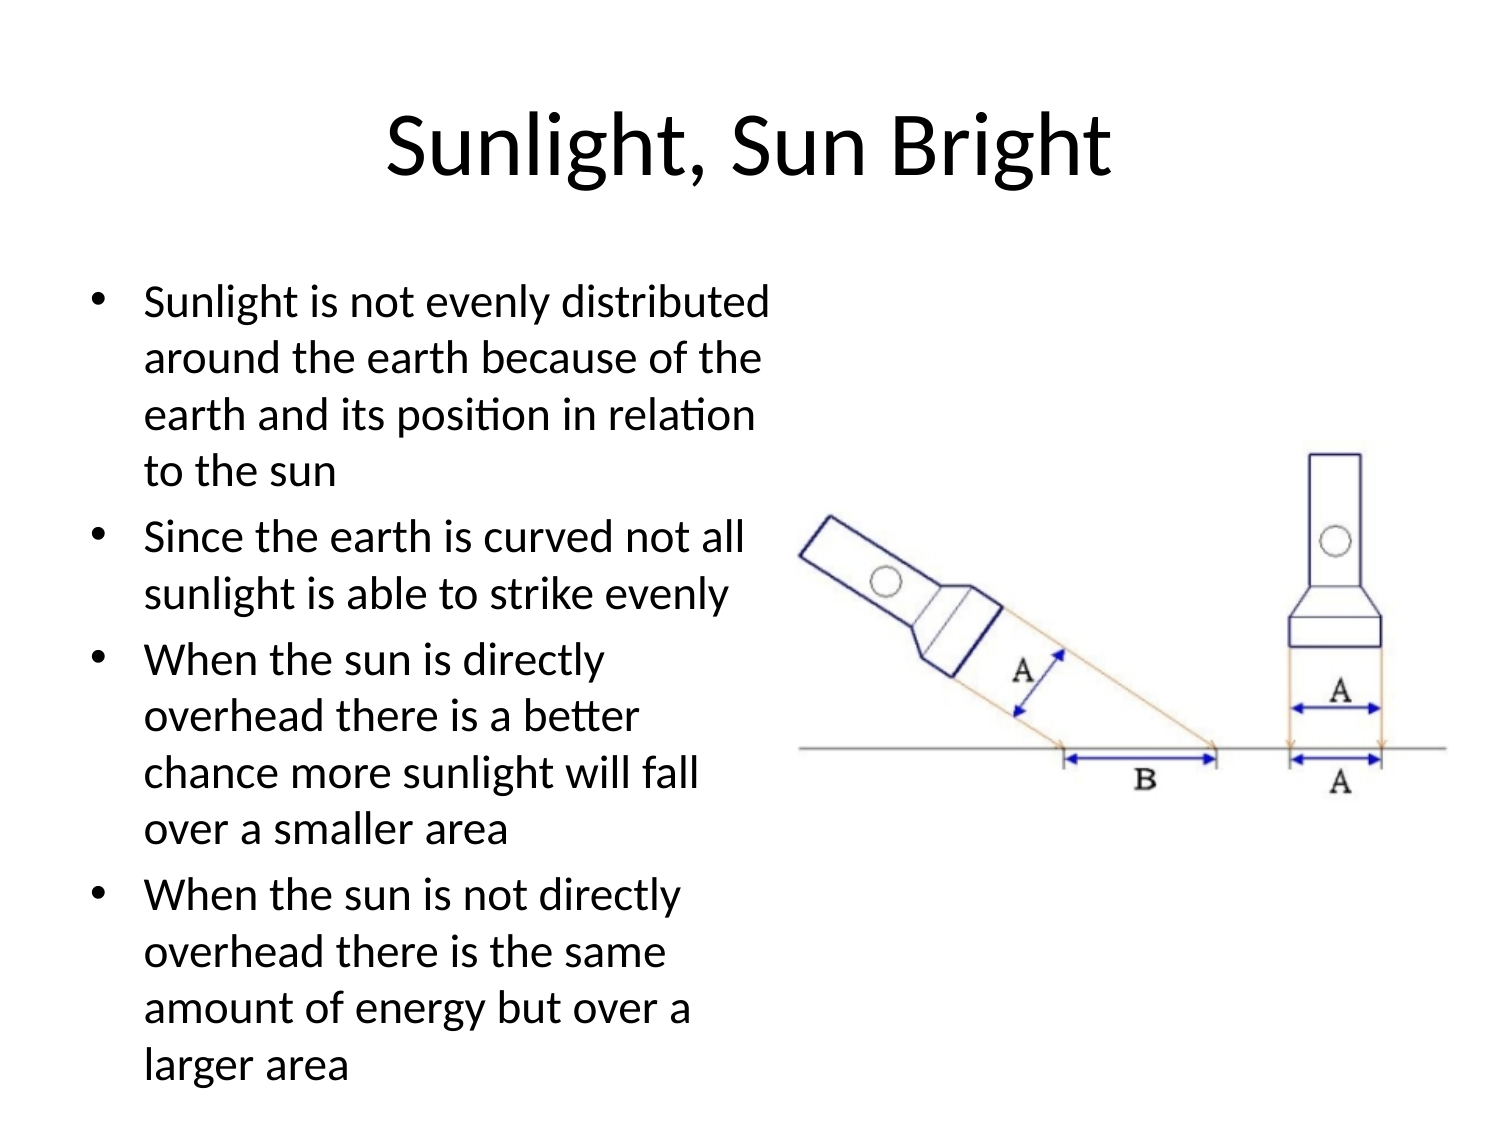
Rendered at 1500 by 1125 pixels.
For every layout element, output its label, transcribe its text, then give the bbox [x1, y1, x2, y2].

title Sunlight, Sun Bright [75, 45, 1425, 233]
list Sunlight is not evenly distributed around the earth because of the earth and its position in relation to the sun Since the earth is curved not all sunlight is able to strike evenly When the sun is directly overhead there is a better chance more sunlight will fall over a smaller area When the sun is not directly overhead there is the same amount of energy but over a larger area [75, 262, 788, 1100]
picture [762, 439, 1466, 809]
